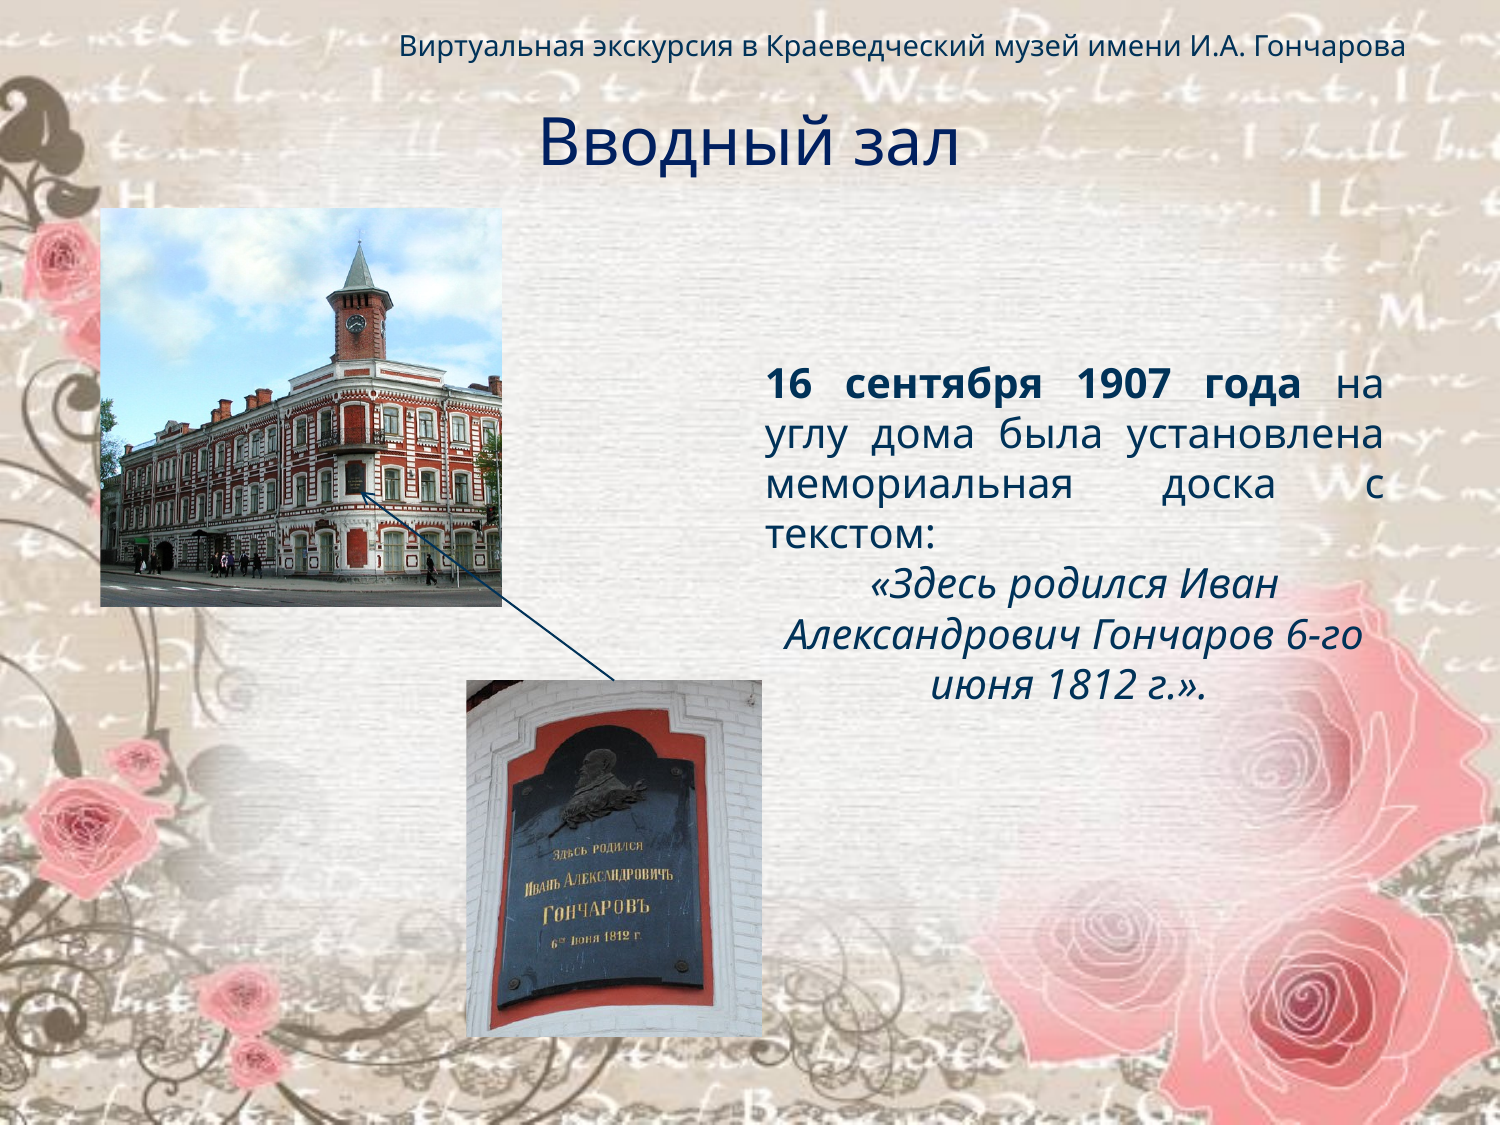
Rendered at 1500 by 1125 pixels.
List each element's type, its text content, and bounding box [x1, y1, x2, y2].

text_box Виртуальная экскурсия в Краеведческий музей имени И.А. Гончарова [383, 19, 1477, 70]
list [100, 207, 503, 608]
picture [0, 0, 1500, 1125]
text_box 16 сентября 1907 года на углу дома была установлена мемориальная доска с текстом: «Здесь родился Иван Александрович Гончаров 6-го июня 1812 г.». [750, 349, 1400, 715]
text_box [359, 491, 615, 681]
title Вводный зал [75, 45, 1425, 233]
